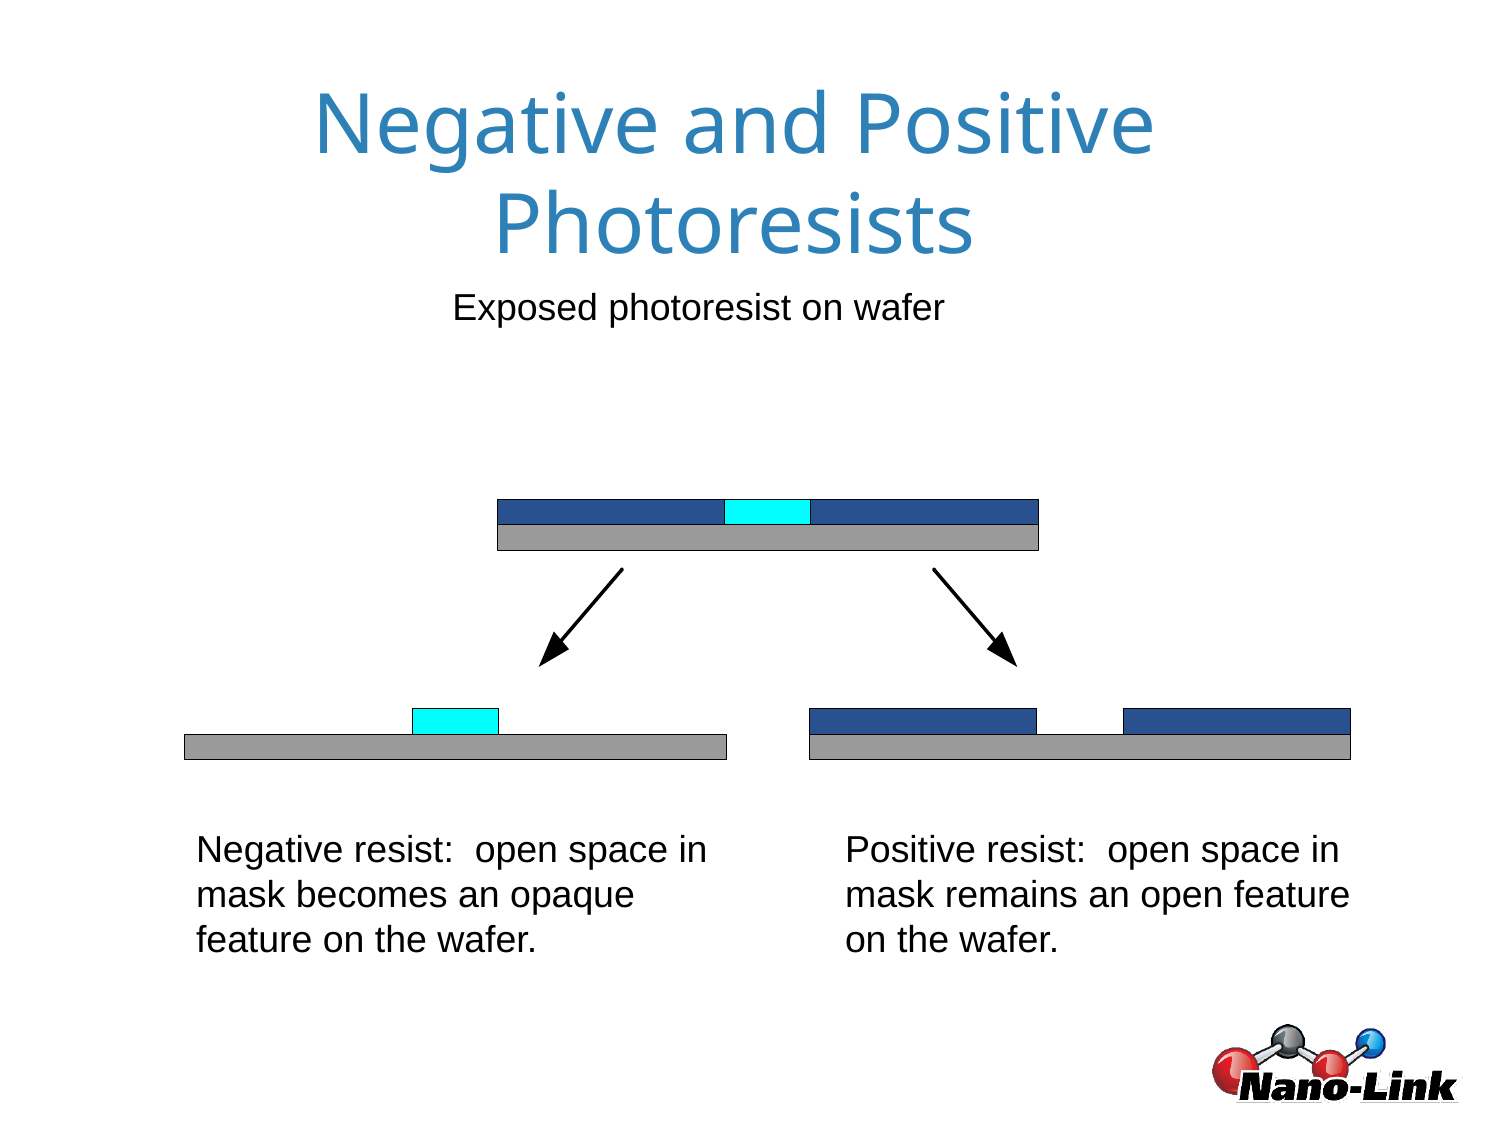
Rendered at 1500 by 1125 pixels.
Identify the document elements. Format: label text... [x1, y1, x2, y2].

picture [1212, 1024, 1463, 1103]
text_box Positive resist: open space in mask remains an open feature on the wafer. [830, 817, 1399, 968]
text_box Negative resist: open space in mask becomes an opaque feature on the wafer. [181, 817, 750, 968]
title Negative and Positive Photoresists [59, 62, 1410, 177]
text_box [180, 494, 1355, 764]
text_box Exposed photoresist on wafer [437, 275, 1062, 336]
